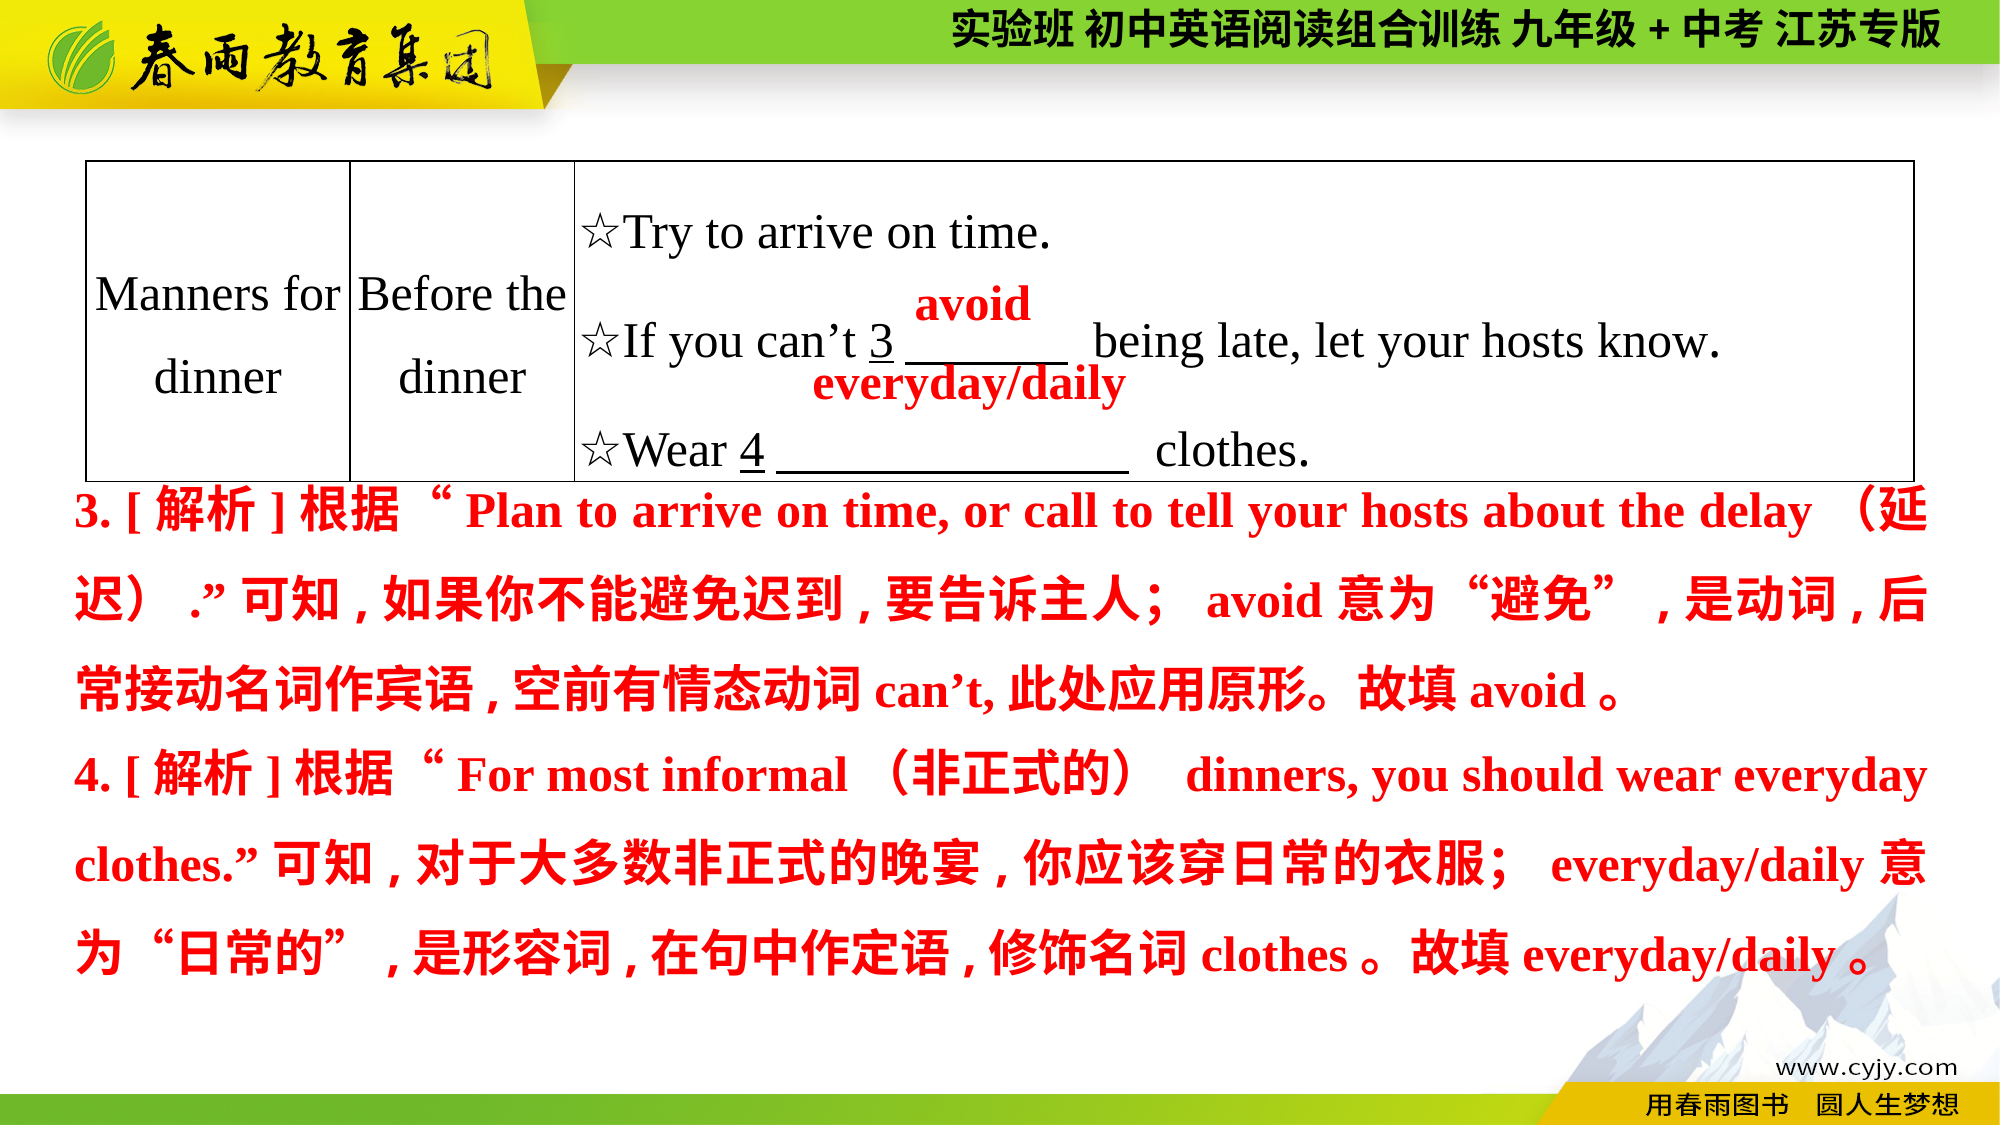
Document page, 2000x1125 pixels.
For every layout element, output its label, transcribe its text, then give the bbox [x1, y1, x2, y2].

text_box everyday/daily [797, 341, 1142, 417]
table_header Manners for dinner [87, 162, 349, 439]
text_box avoid [899, 263, 1109, 338]
table_header Before the dinner [351, 162, 574, 439]
table_header ☆Try to arrive on time. ☆If you can’t 3 being late, let your hosts know. ☆Wear 4 clothes. [575, 162, 1913, 439]
text_box 4. [解析]根据“For most informal（非正式的） dinners, you should wear everyday clothes.”可知,对于大多数非正式的晚宴,你应该穿日常的衣服；everyday/daily意为“日常的”,是形容词,在句中作定语,修饰名词clothes。故填everyday/daily。 [59, 704, 1944, 990]
list 3. [解析]根据“Plan to arrive on time, or call to tell your hosts about the delay（延迟）.”可知,如果你不能避免迟到,要告诉主人；avoid意为“避免”,是动词,后常接动名词作宾语,空前有情态动词can’t,此处应用原形。故填avoid。 [59, 439, 1944, 704]
picture [0, 0, 2000, 1125]
